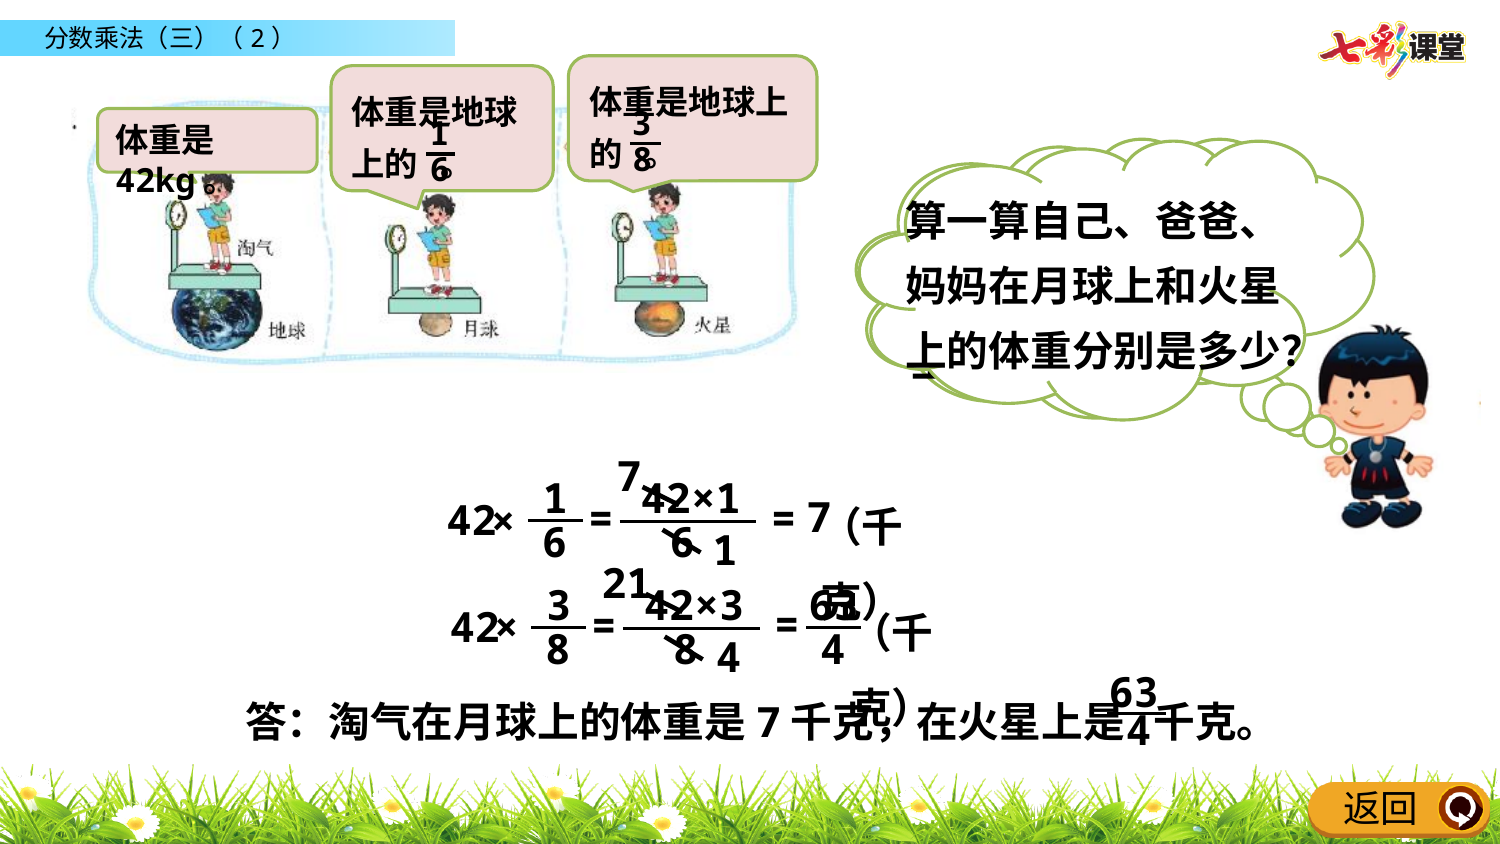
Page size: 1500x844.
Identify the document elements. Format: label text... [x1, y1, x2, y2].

picture [71, 88, 808, 373]
text_box 体重是地球上的 。 [328, 63, 556, 87]
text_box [415, 104, 464, 197]
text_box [434, 548, 1005, 656]
picture [1316, 20, 1468, 80]
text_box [859, 139, 1375, 420]
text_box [229, 657, 1329, 820]
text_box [856, 138, 1481, 548]
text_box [431, 441, 975, 550]
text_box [617, 94, 667, 187]
picture [0, 764, 1500, 844]
text_box 体重是地球上的 。 [566, 53, 820, 177]
